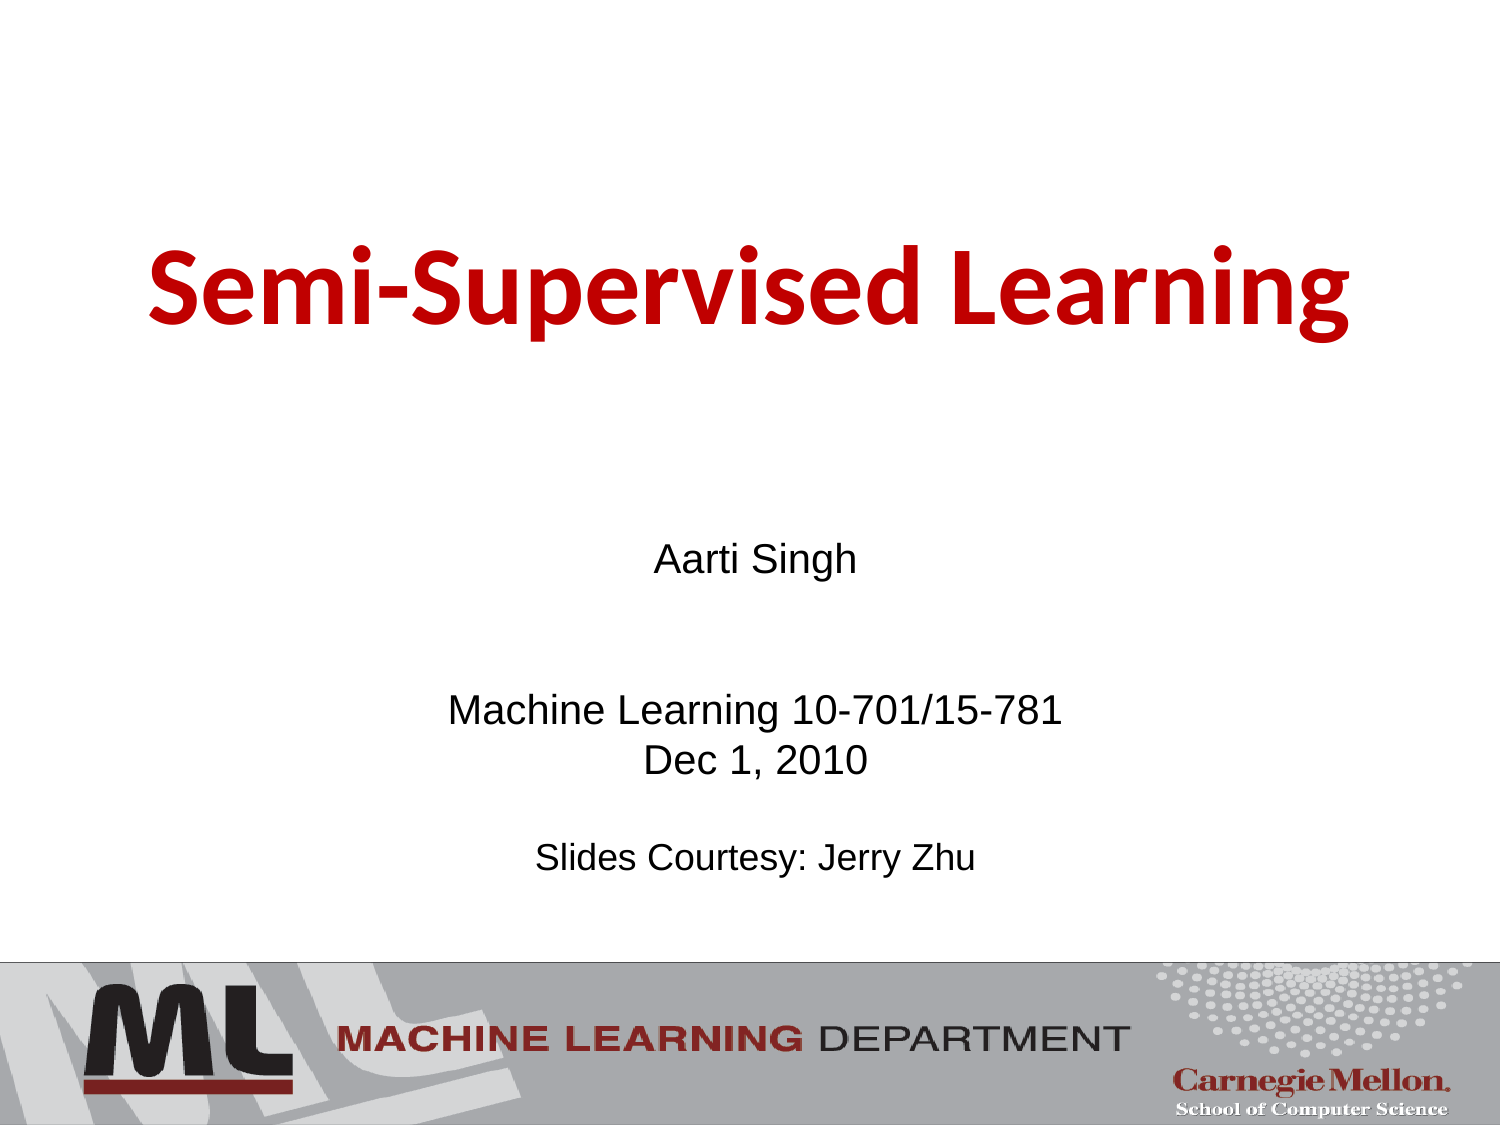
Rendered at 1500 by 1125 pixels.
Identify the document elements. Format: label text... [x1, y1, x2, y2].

text_box Aarti Singh Machine Learning 10-701/15-781 Dec 1, 2010 Slides Courtesy: Jerry Zhu [432, 524, 1079, 885]
title Semi-Supervised Learning [50, 158, 1450, 400]
picture [0, 962, 1500, 1125]
